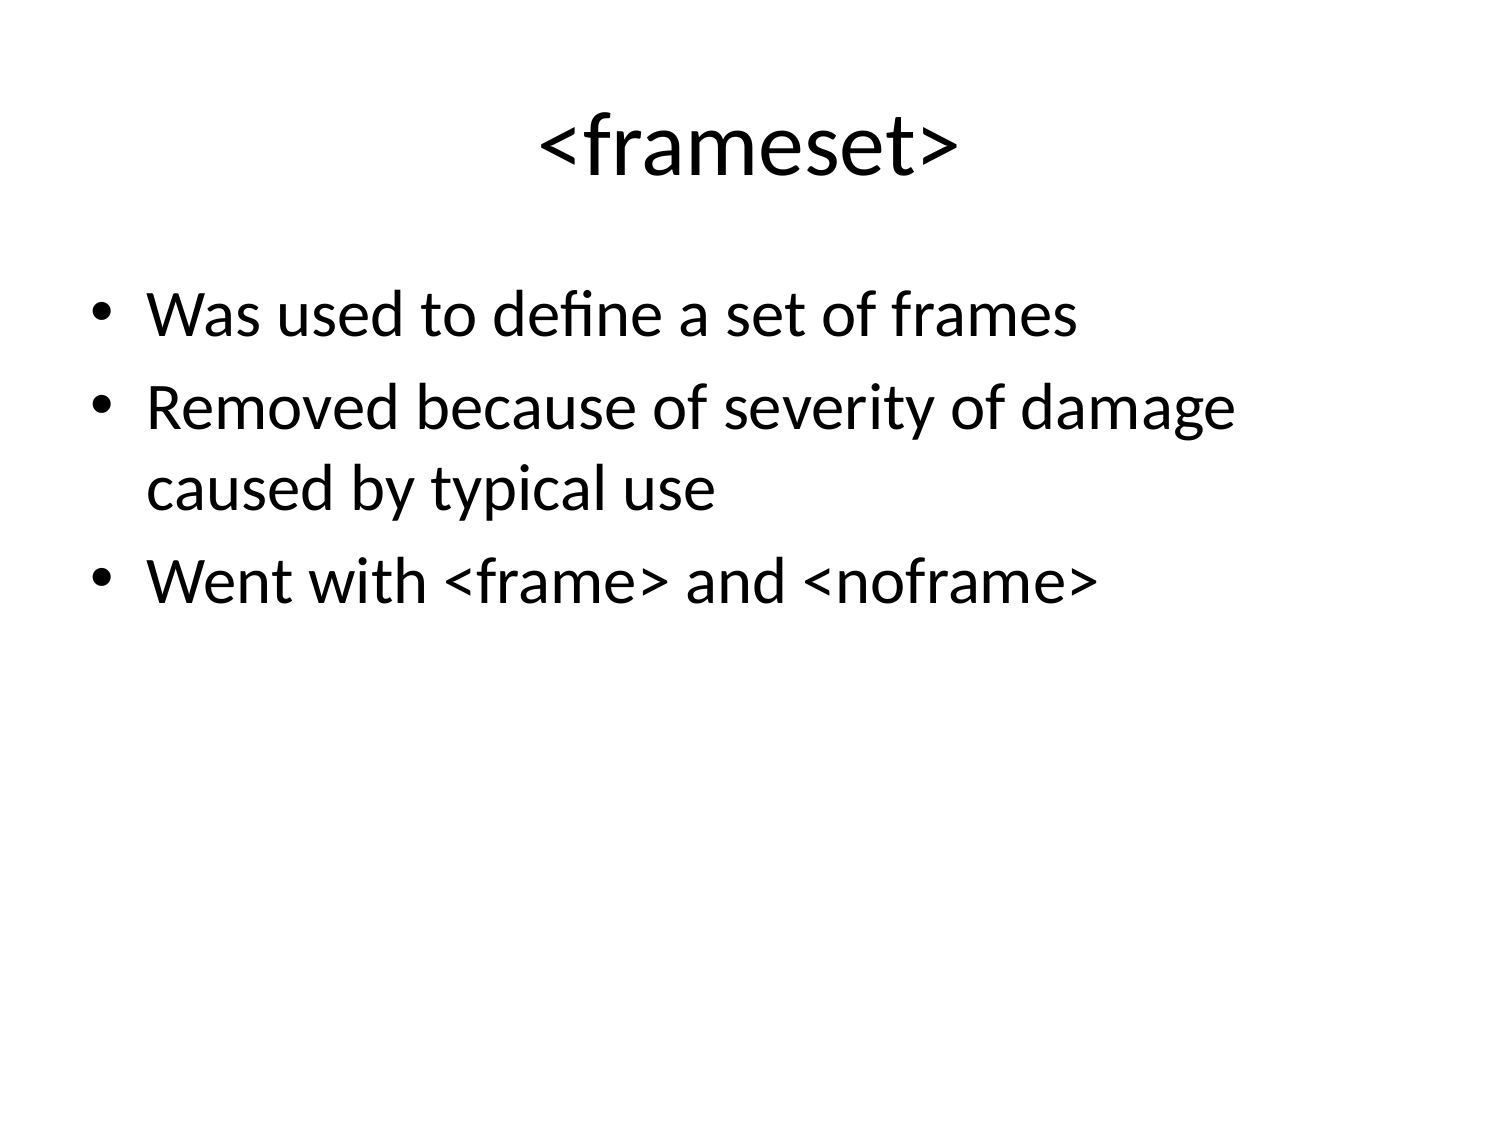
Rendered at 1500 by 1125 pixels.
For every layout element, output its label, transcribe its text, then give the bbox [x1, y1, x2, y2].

list Was used to define a set of frames Removed because of severity of damage caused by typical use Went with <frame> and <noframe> [75, 262, 1425, 1005]
title <frameset> [75, 45, 1425, 233]
